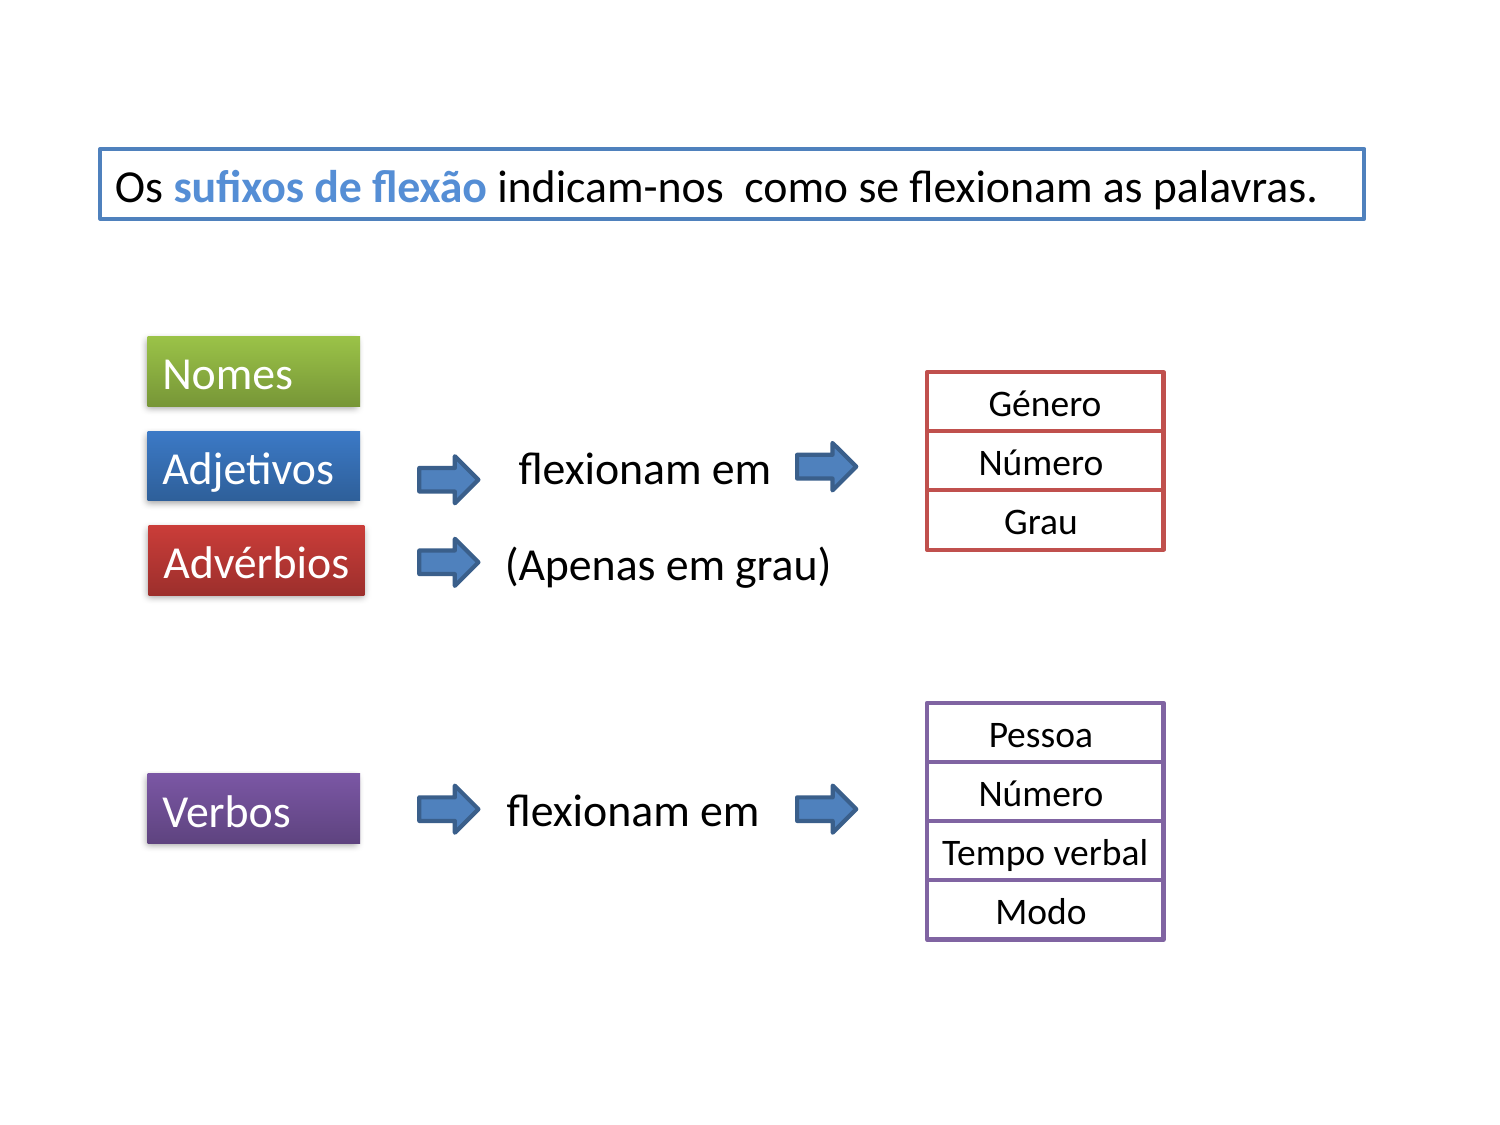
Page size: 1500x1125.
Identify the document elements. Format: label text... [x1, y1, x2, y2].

text_box [417, 783, 481, 835]
text_box [795, 783, 859, 835]
text_box [417, 536, 481, 588]
text_box Número [925, 760, 1166, 819]
text_box flexionam em [491, 773, 775, 844]
text_box Pessoa [925, 701, 1166, 760]
text_box Número [925, 429, 1166, 488]
text_box [417, 454, 481, 506]
text_box Verbos [147, 773, 361, 844]
text_box flexionam em [503, 431, 787, 501]
text_box (Apenas em grau) [490, 527, 869, 597]
text_box Género [925, 370, 1166, 429]
text_box Advérbios [148, 525, 365, 596]
text_box Modo [925, 878, 1166, 942]
text_box [795, 441, 859, 493]
text_box Tempo verbal [925, 819, 1166, 878]
text_box Os sufixos de flexão indicam-nos como se flexionam as palavras. [98, 147, 1366, 221]
text_box Nomes [147, 336, 361, 407]
text_box Grau [925, 488, 1166, 552]
text_box Adjetivos [147, 431, 361, 501]
